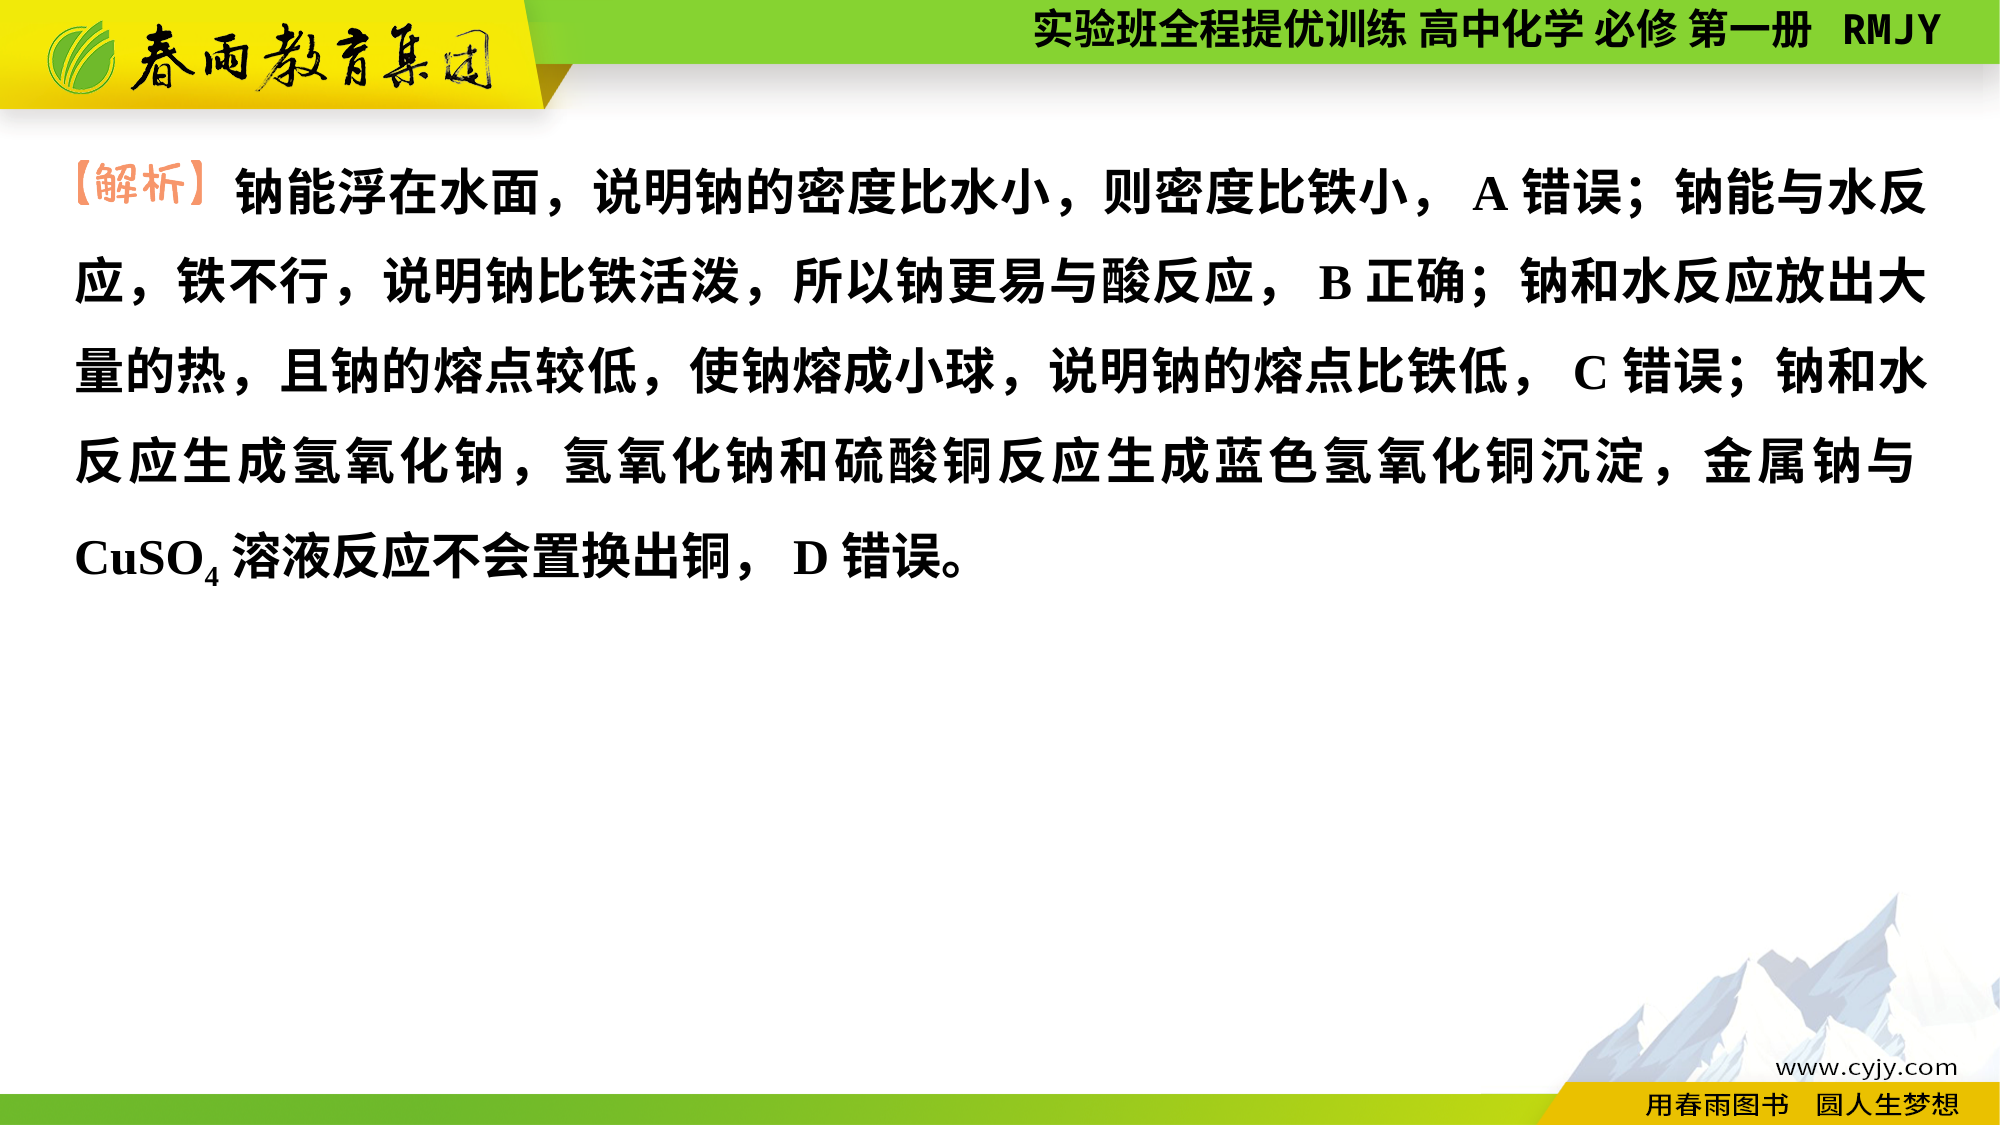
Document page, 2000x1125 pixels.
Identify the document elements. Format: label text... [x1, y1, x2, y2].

list 钠能浮在水面，说明钠的密度比水小，则密度比铁小，A错误；钠能与水反应，铁不行，说明钠比铁活泼，所以钠更易与酸反应，B正确；钠和水反应放出大量的热，且钠的熔点较低，使钠熔成小球，说明钠的熔点比铁低，C错误；钠和水反应生成氢氧化钠，氢氧化钠和硫酸铜反应生成蓝色氢氧化铜沉淀，金属钠与CuSO4溶液反应不会置换出铜，D错误。 [59, 122, 1944, 592]
picture [0, 0, 2000, 1125]
